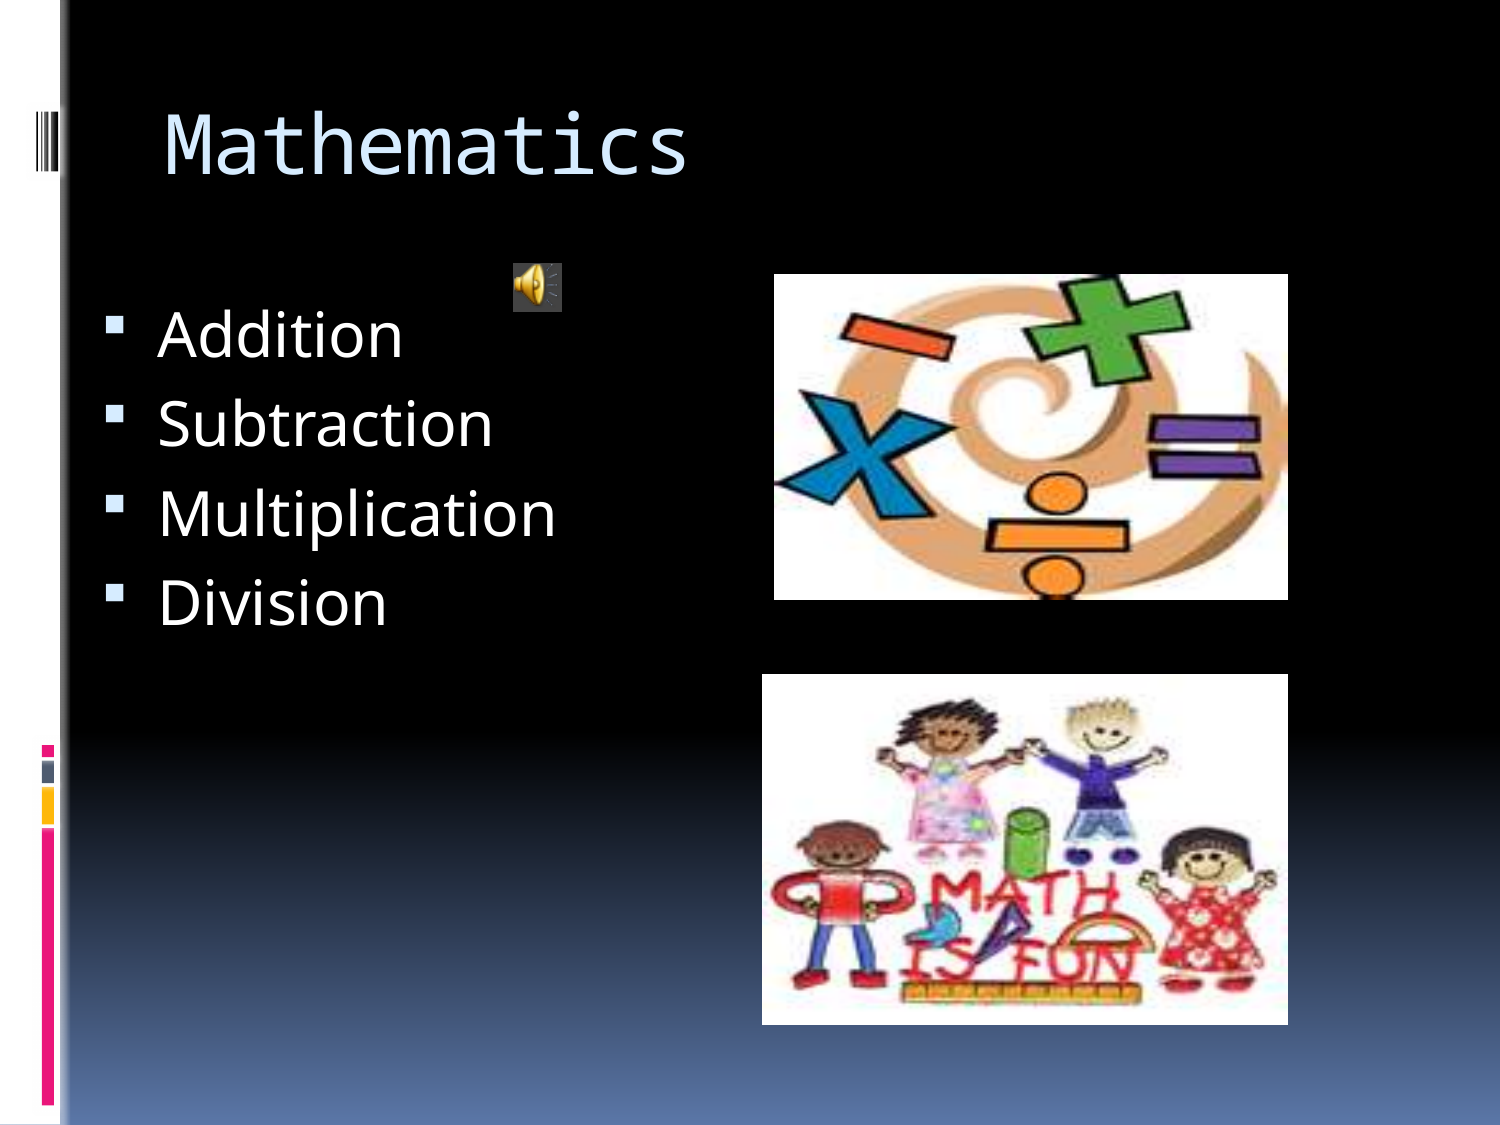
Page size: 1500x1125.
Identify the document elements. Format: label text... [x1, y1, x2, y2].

title Mathematics [150, 83, 1425, 234]
list Addition Subtraction Multiplication Division [75, 287, 1425, 1030]
picture [512, 262, 563, 313]
picture [774, 274, 1288, 601]
picture [761, 674, 1288, 1026]
